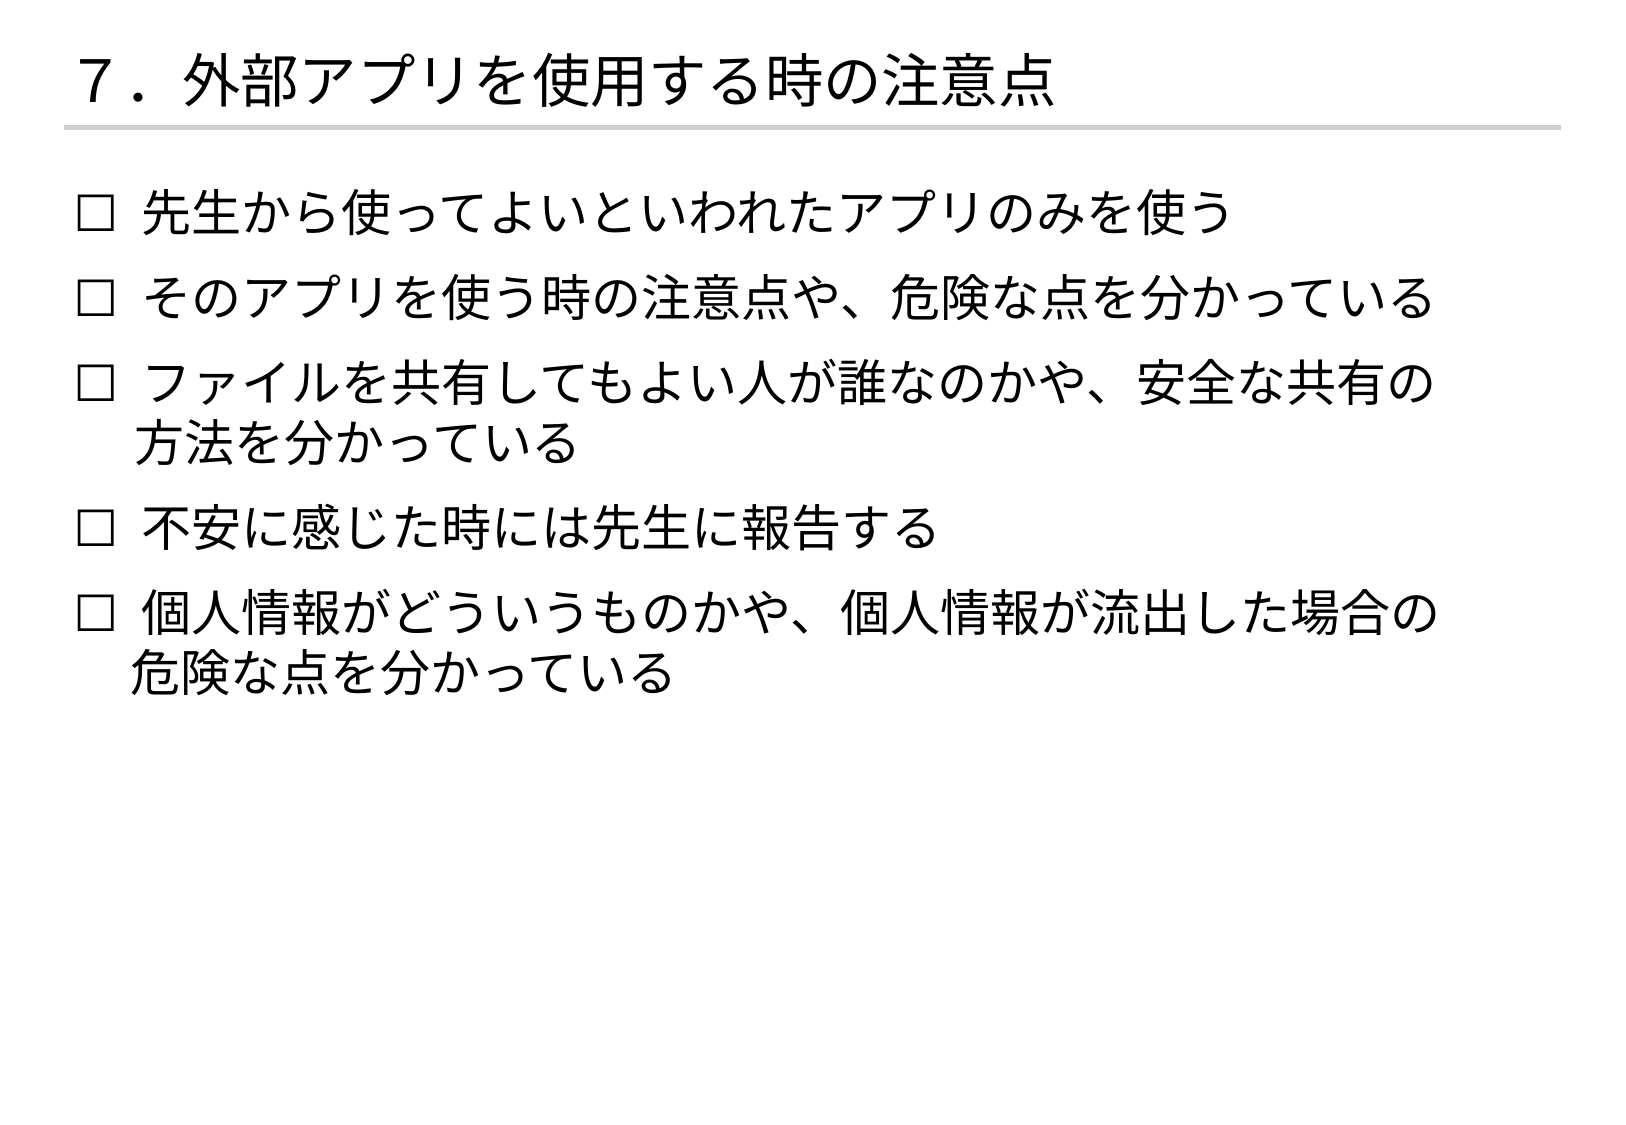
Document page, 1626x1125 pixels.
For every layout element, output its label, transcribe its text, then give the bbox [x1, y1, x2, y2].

text_box ☐ 先生から使ってよいといわれたアプリのみを使う ☐ そのアプリを使う時の注意点や、危険な点を分かっている ☐ ファイルを共有してもよい人が誰なのかや、安全な共有の 方法を分かっている ☐ 不安に感じた時には先生に報告する ☐ 個人情報がどういうものかや、個人情報が流出した場合の 危険な点を分かっている [58, 174, 1593, 710]
title ７．外部アプリを使用する時の注意点 [51, 43, 1453, 123]
